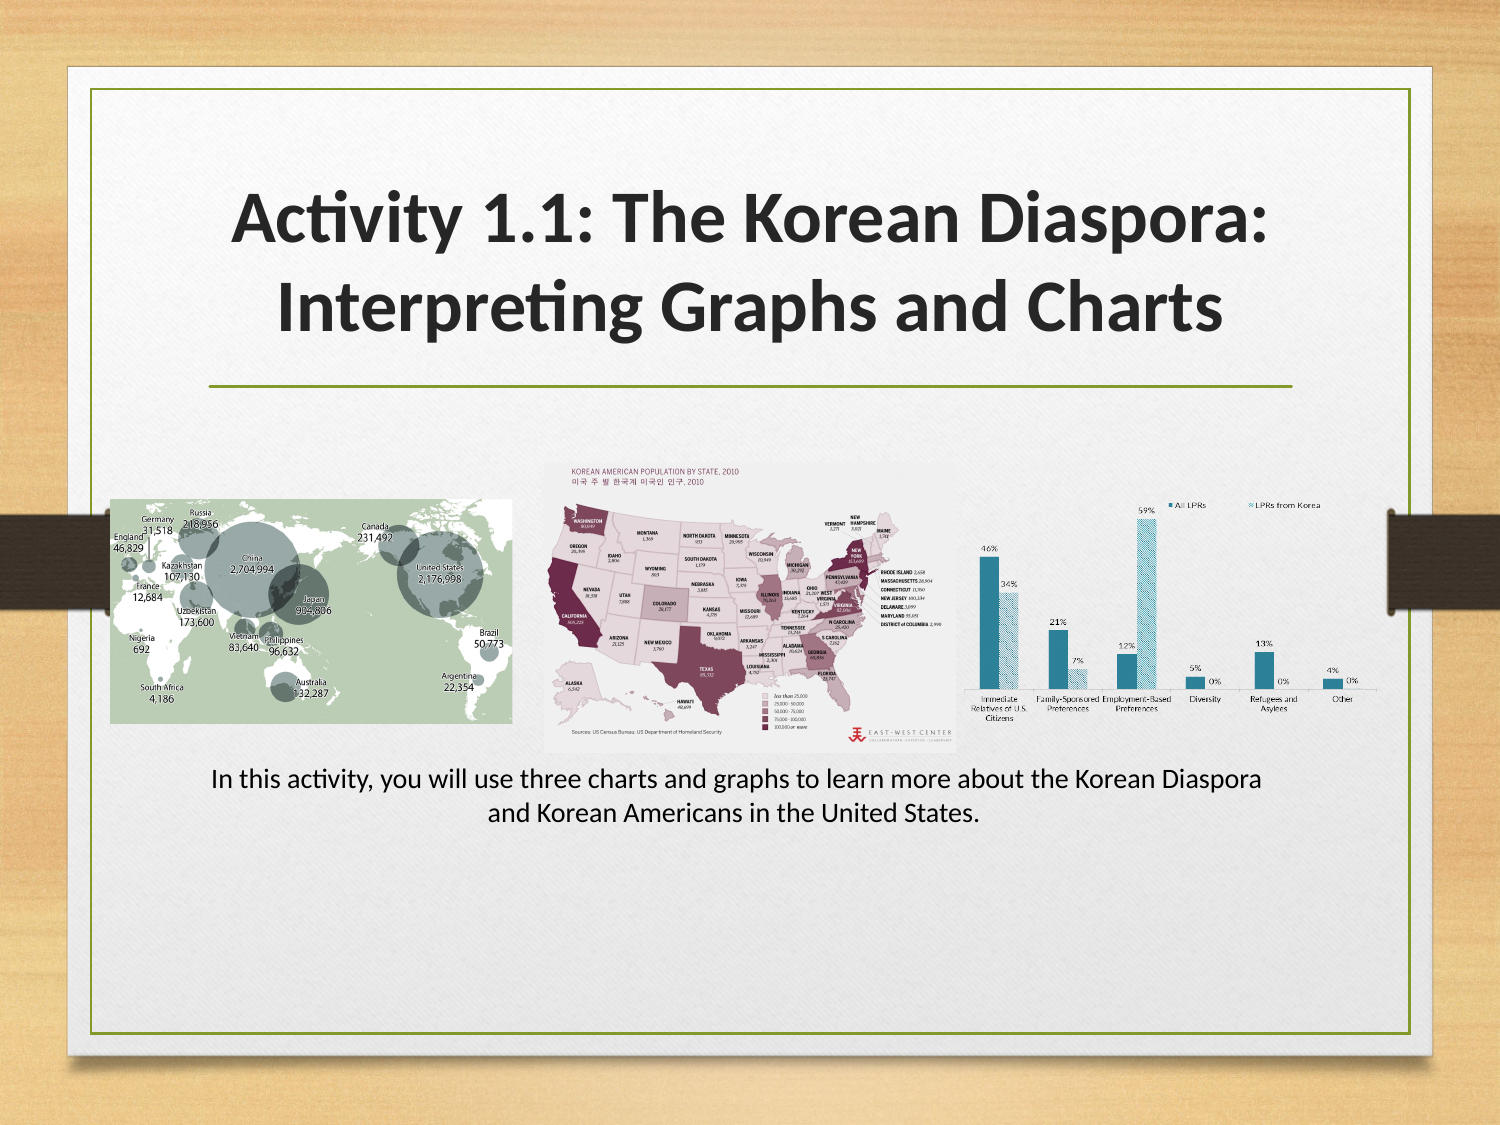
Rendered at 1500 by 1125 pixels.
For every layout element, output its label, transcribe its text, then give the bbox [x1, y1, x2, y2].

picture [0, 0, 1500, 1125]
text_box In this activity, you will use three charts and graphs to learn more about the Korean Diaspora and Korean Americans in the United States. [181, 752, 1294, 836]
title Activity 1.1: The Korean Diaspora: Interpreting Graphs and Charts [193, 150, 1309, 365]
